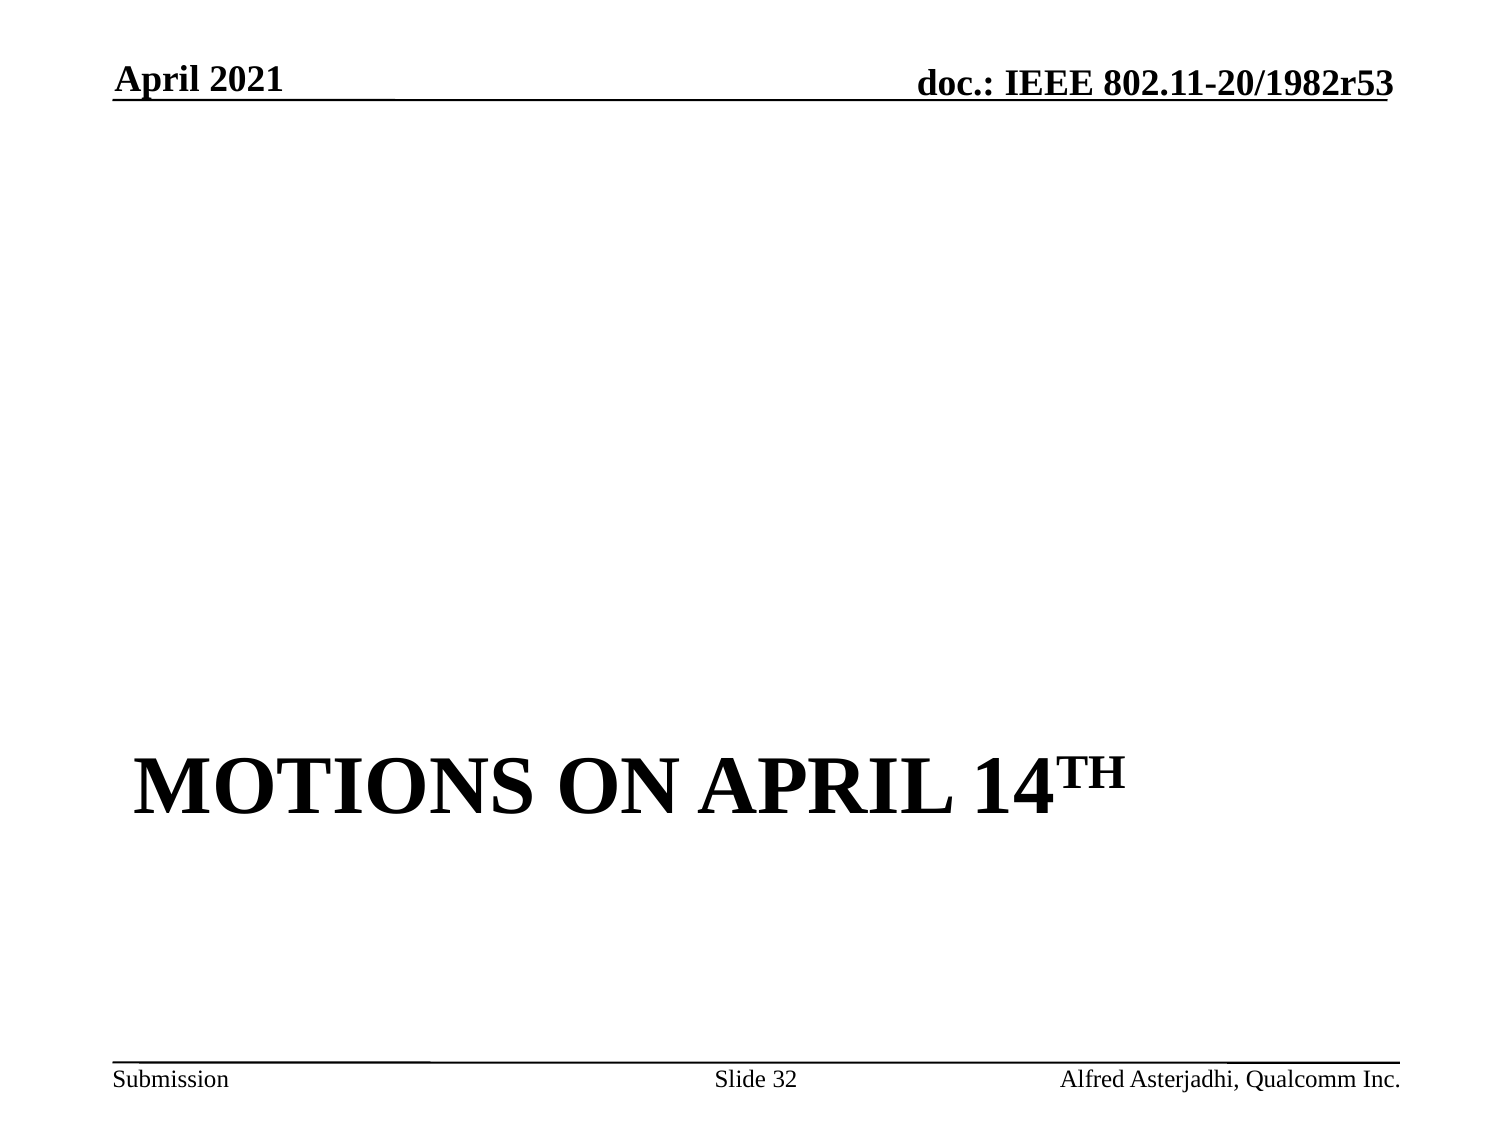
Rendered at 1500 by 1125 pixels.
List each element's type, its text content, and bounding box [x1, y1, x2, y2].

slide_number Slide 32 [712, 1061, 800, 1123]
footer Alfred Asterjadhi, Qualcomm Inc. [878, 1061, 1402, 1093]
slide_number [114, 54, 423, 100]
title Motions on April 14th [118, 722, 1394, 947]
